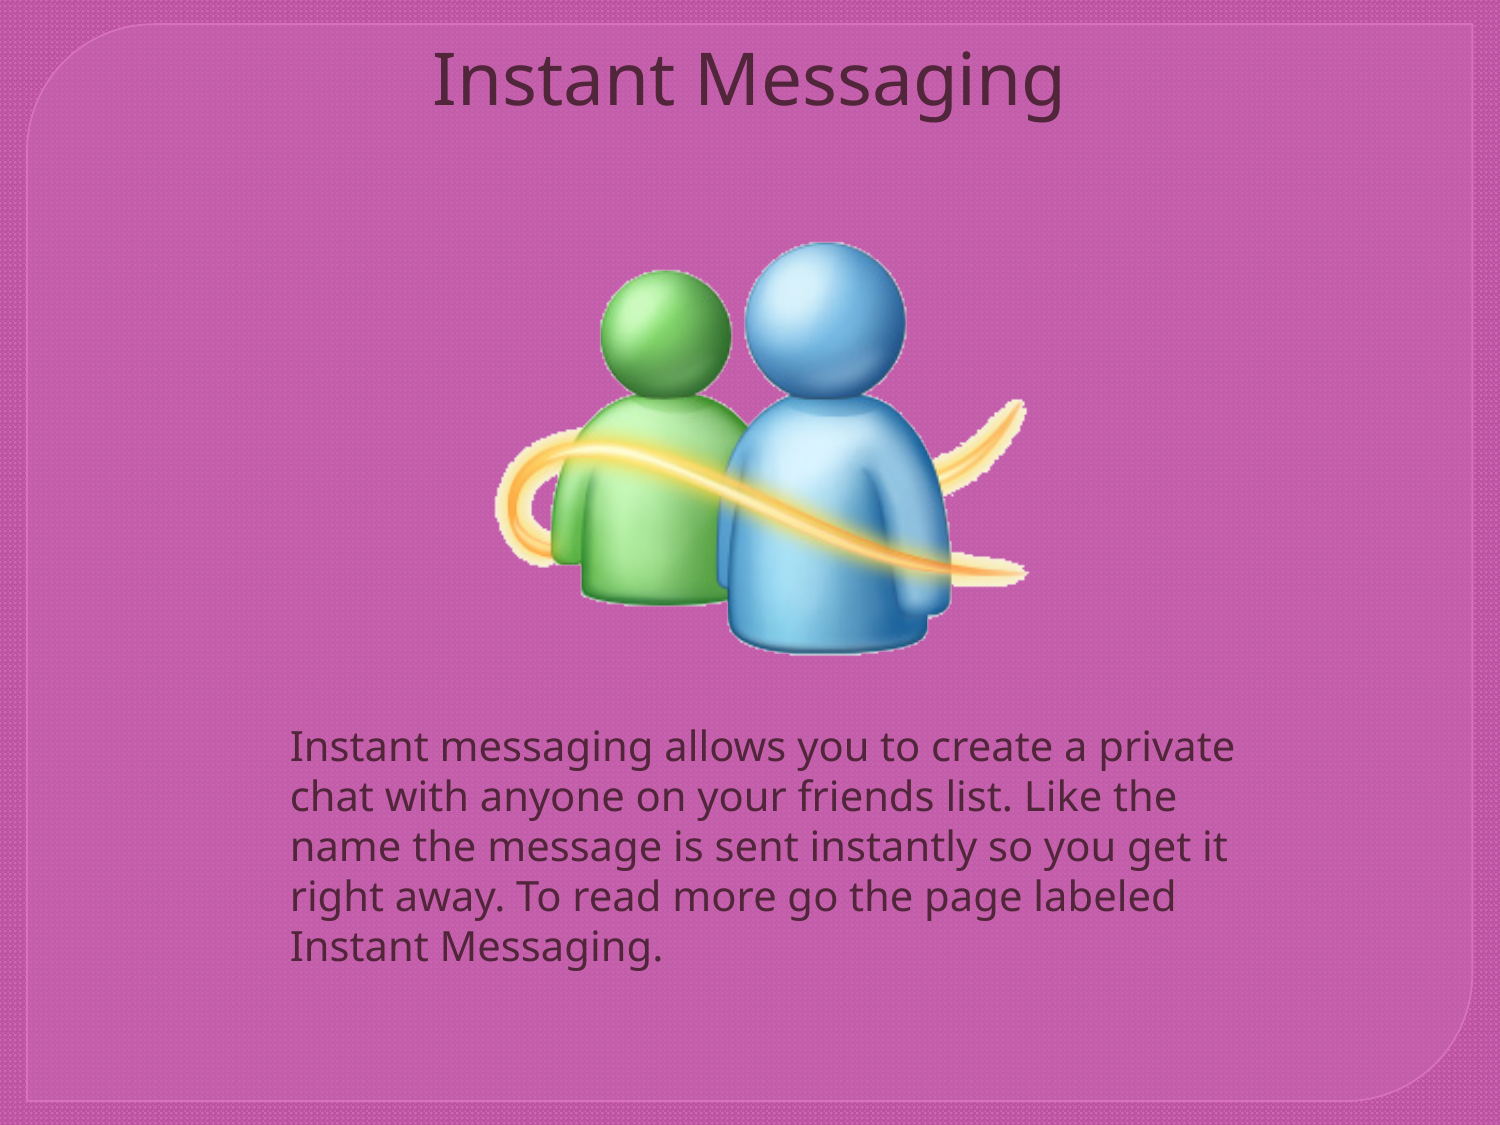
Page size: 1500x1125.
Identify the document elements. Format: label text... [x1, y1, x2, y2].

text_box Instant messaging allows you to create a private chat with anyone on your friends list. Like the name the message is sent instantly so you get it right away. To read more go the page labeled Instant Messaging. [274, 712, 1263, 978]
text_box Instant Messaging [224, 24, 1275, 128]
picture [487, 174, 1038, 726]
